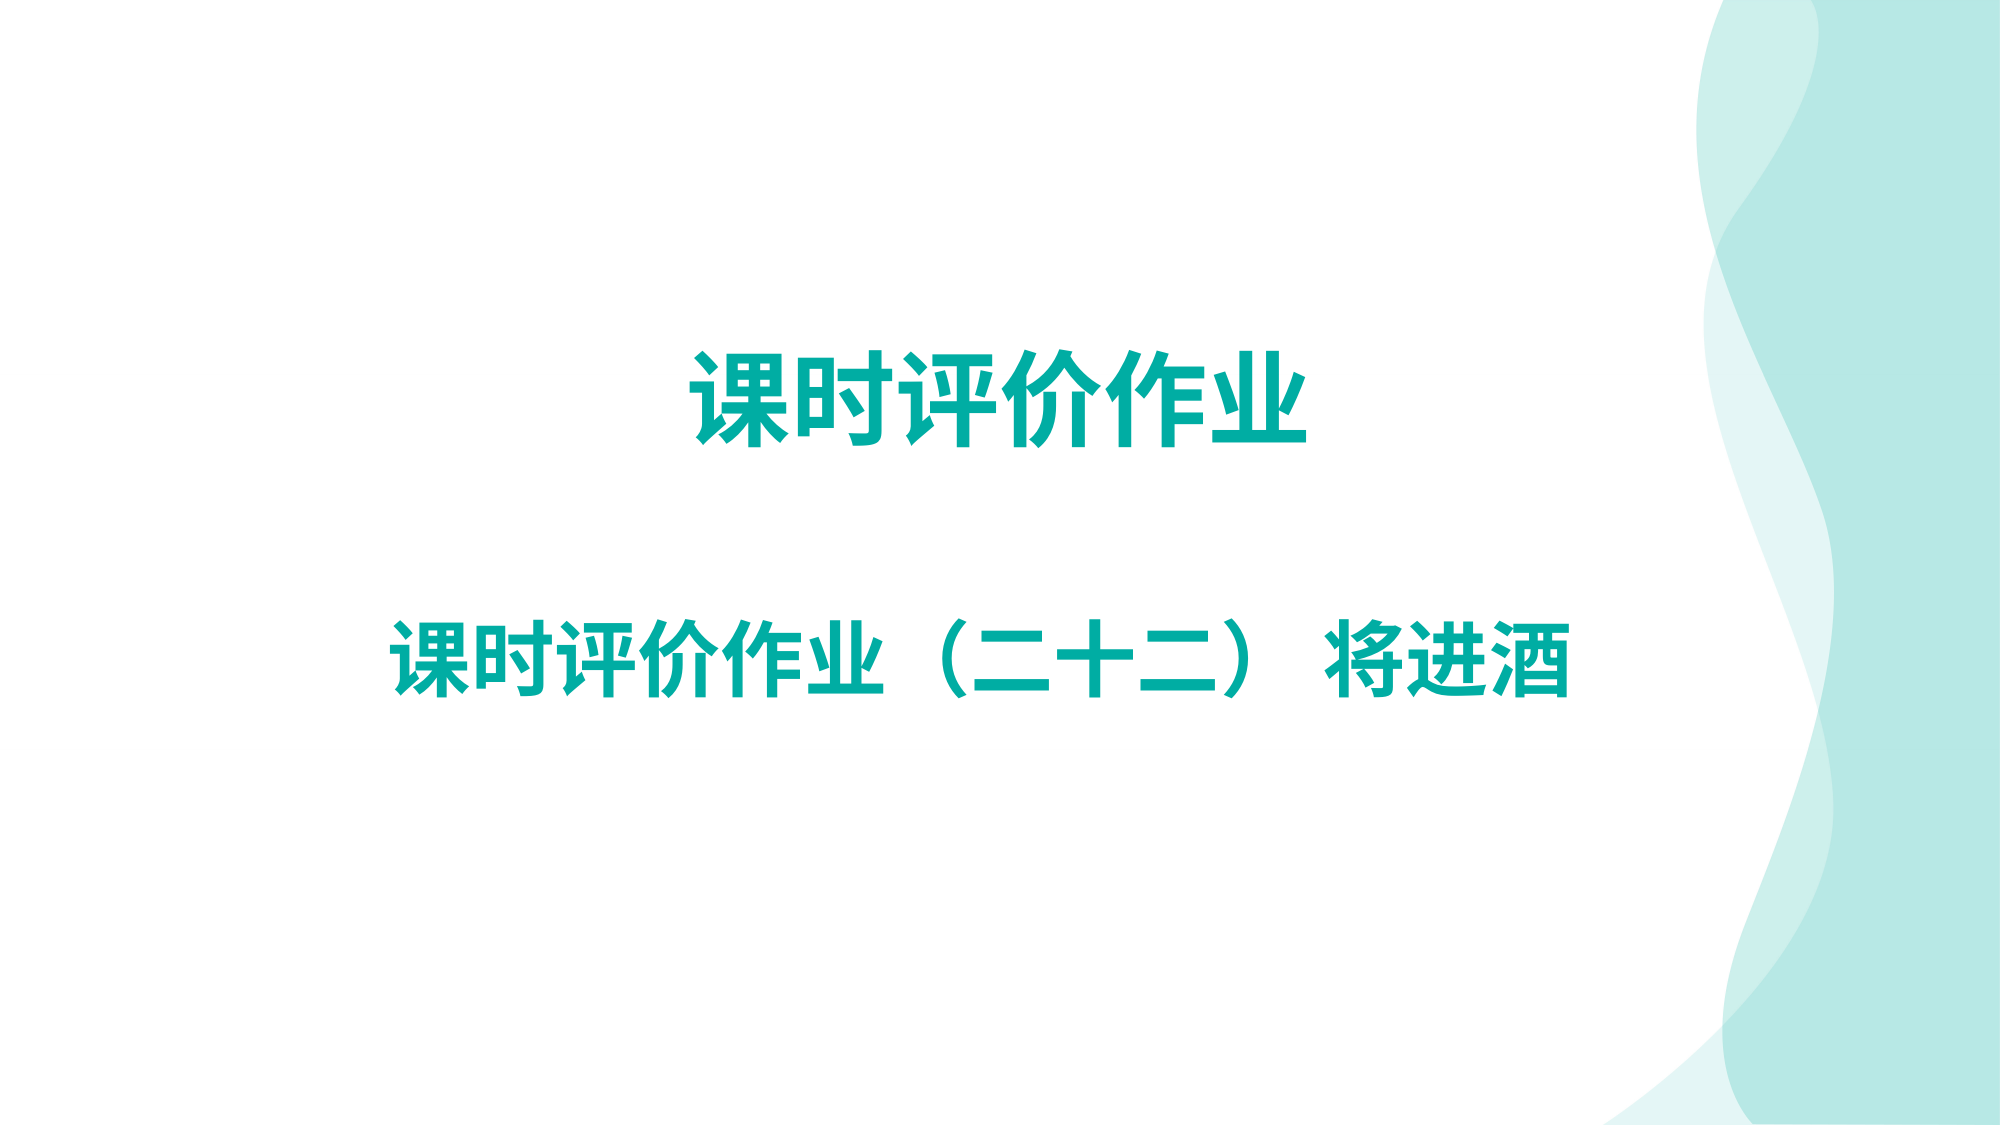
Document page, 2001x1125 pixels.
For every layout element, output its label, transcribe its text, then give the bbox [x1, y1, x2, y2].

text_box 课时评价作业 [0, 329, 2000, 461]
picture [0, 461, 2000, 1125]
text_box 课时评价作业（二十二） 将进酒 [76, 602, 1884, 805]
picture [0, 0, 2000, 329]
